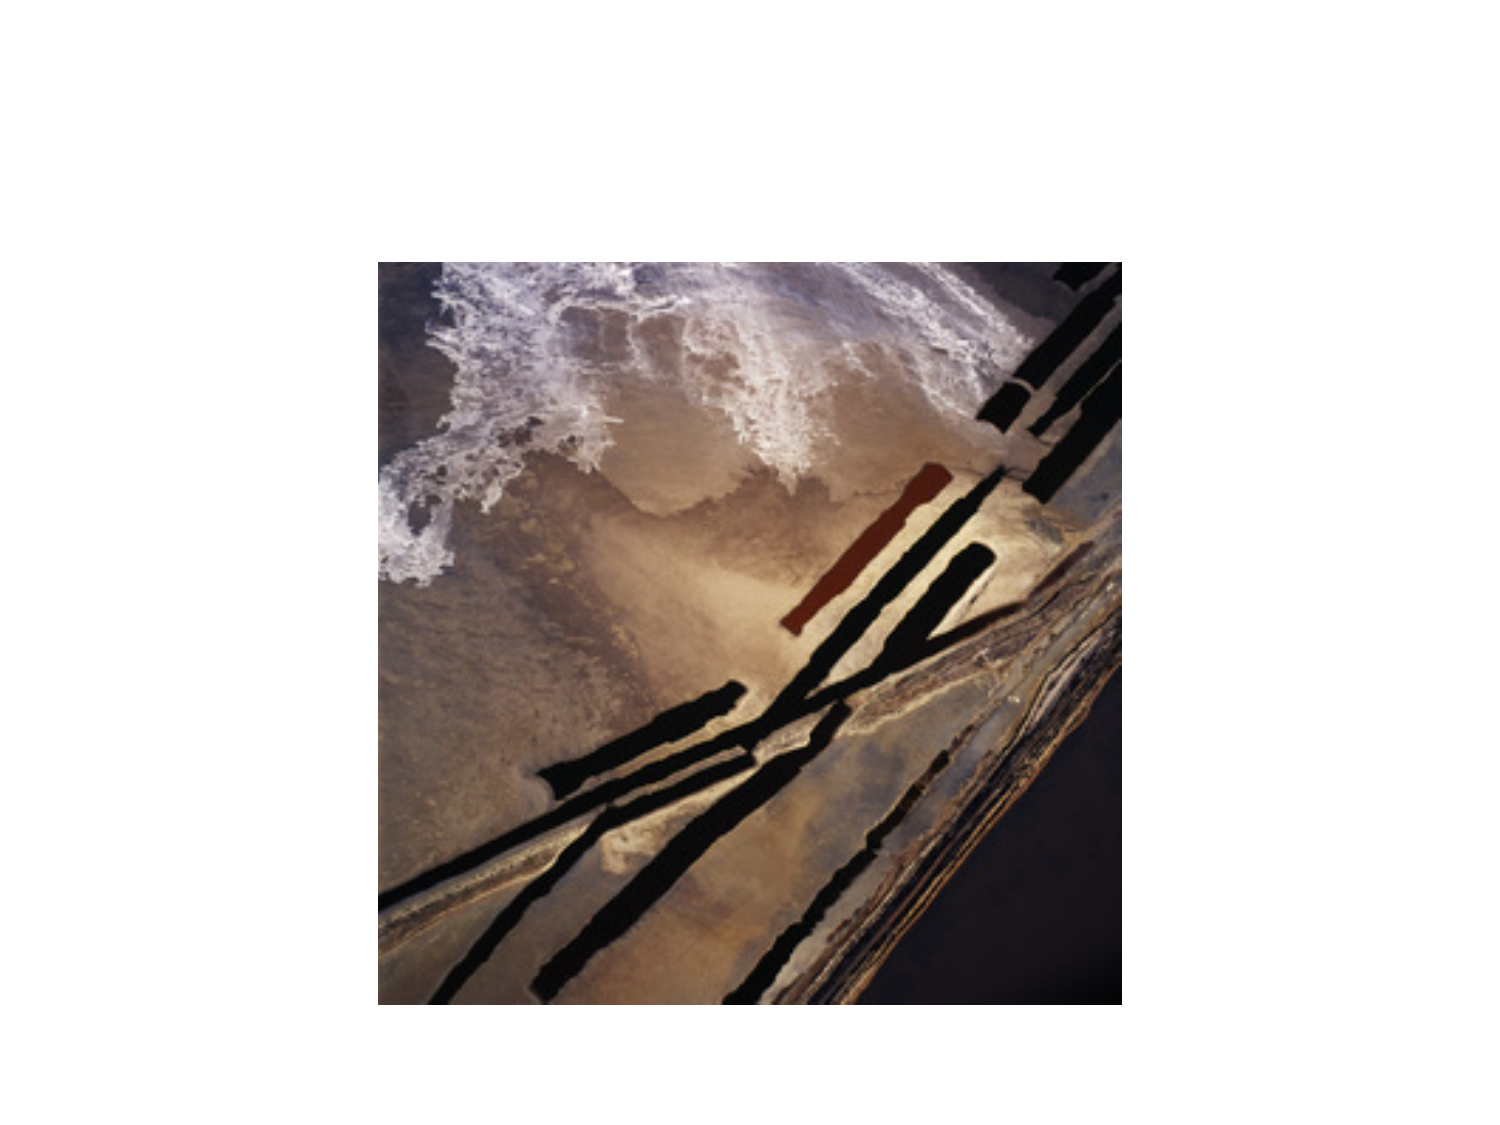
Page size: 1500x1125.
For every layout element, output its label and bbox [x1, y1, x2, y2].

list [74, 262, 1426, 1006]
